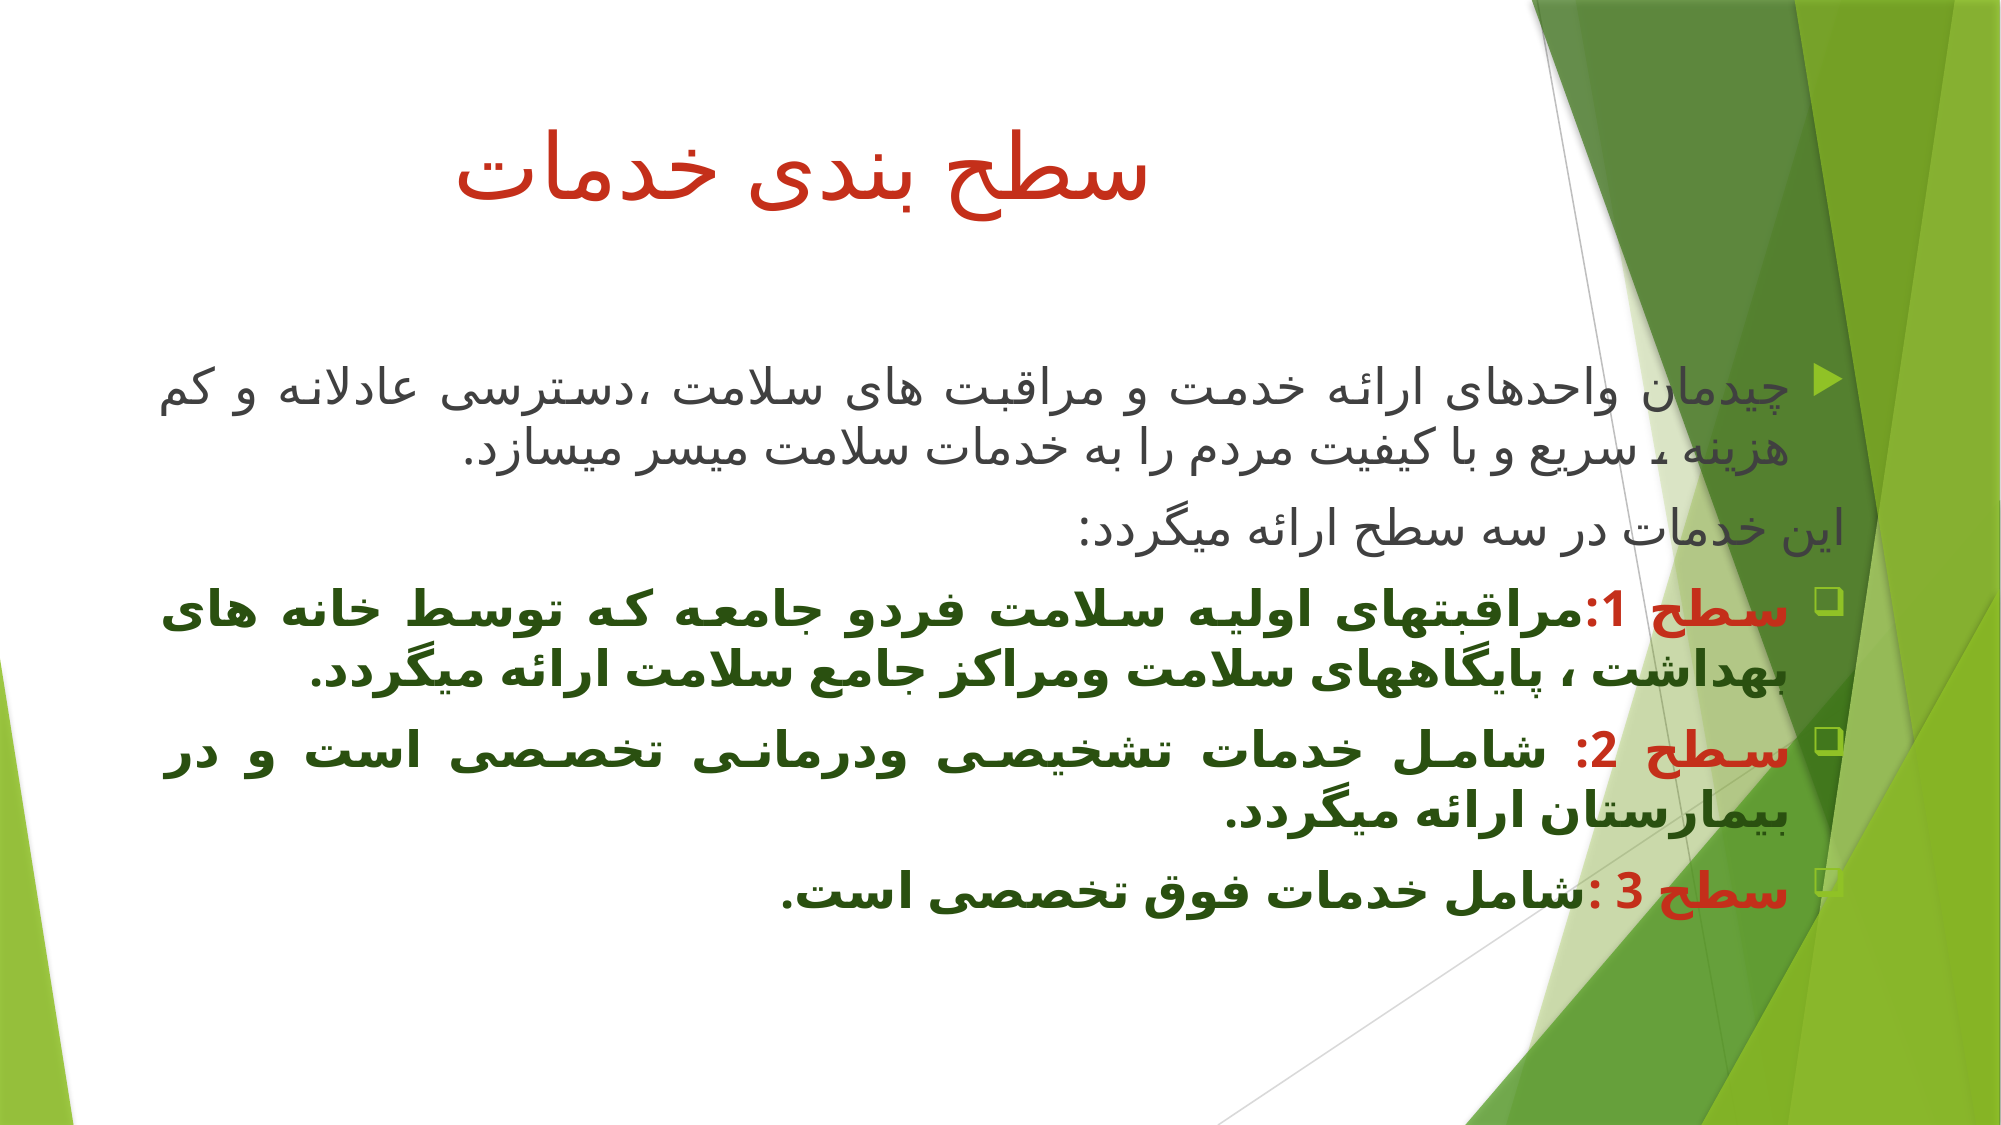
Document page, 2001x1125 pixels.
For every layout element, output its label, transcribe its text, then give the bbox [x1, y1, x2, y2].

title سطح بندی خدمات [111, 99, 1522, 317]
list چیدمان واحدهای ارائه خدمت و مراقبت های سلامت ،دسترسی عادلانه و کم هزینه ، سریع و با کیفیت مردم را به خدمات سلامت میسر میسازد. این خدمات در سه سطح ارائه میگردد: سطح 1:مراقبتهای اولیه سلامت فردو جامعه که توسط خانه های بهداشت ، پایگاههای سلامت ومراکز جامع سلامت ارائه میگردد. سطح 2: شامل خدمات تشخیصی ودرمانی تخصصی است و در بیمارستان ارائه میگردد. سطح 3 :شامل خدمات فوق تخصصی است. [137, 347, 1863, 1014]
